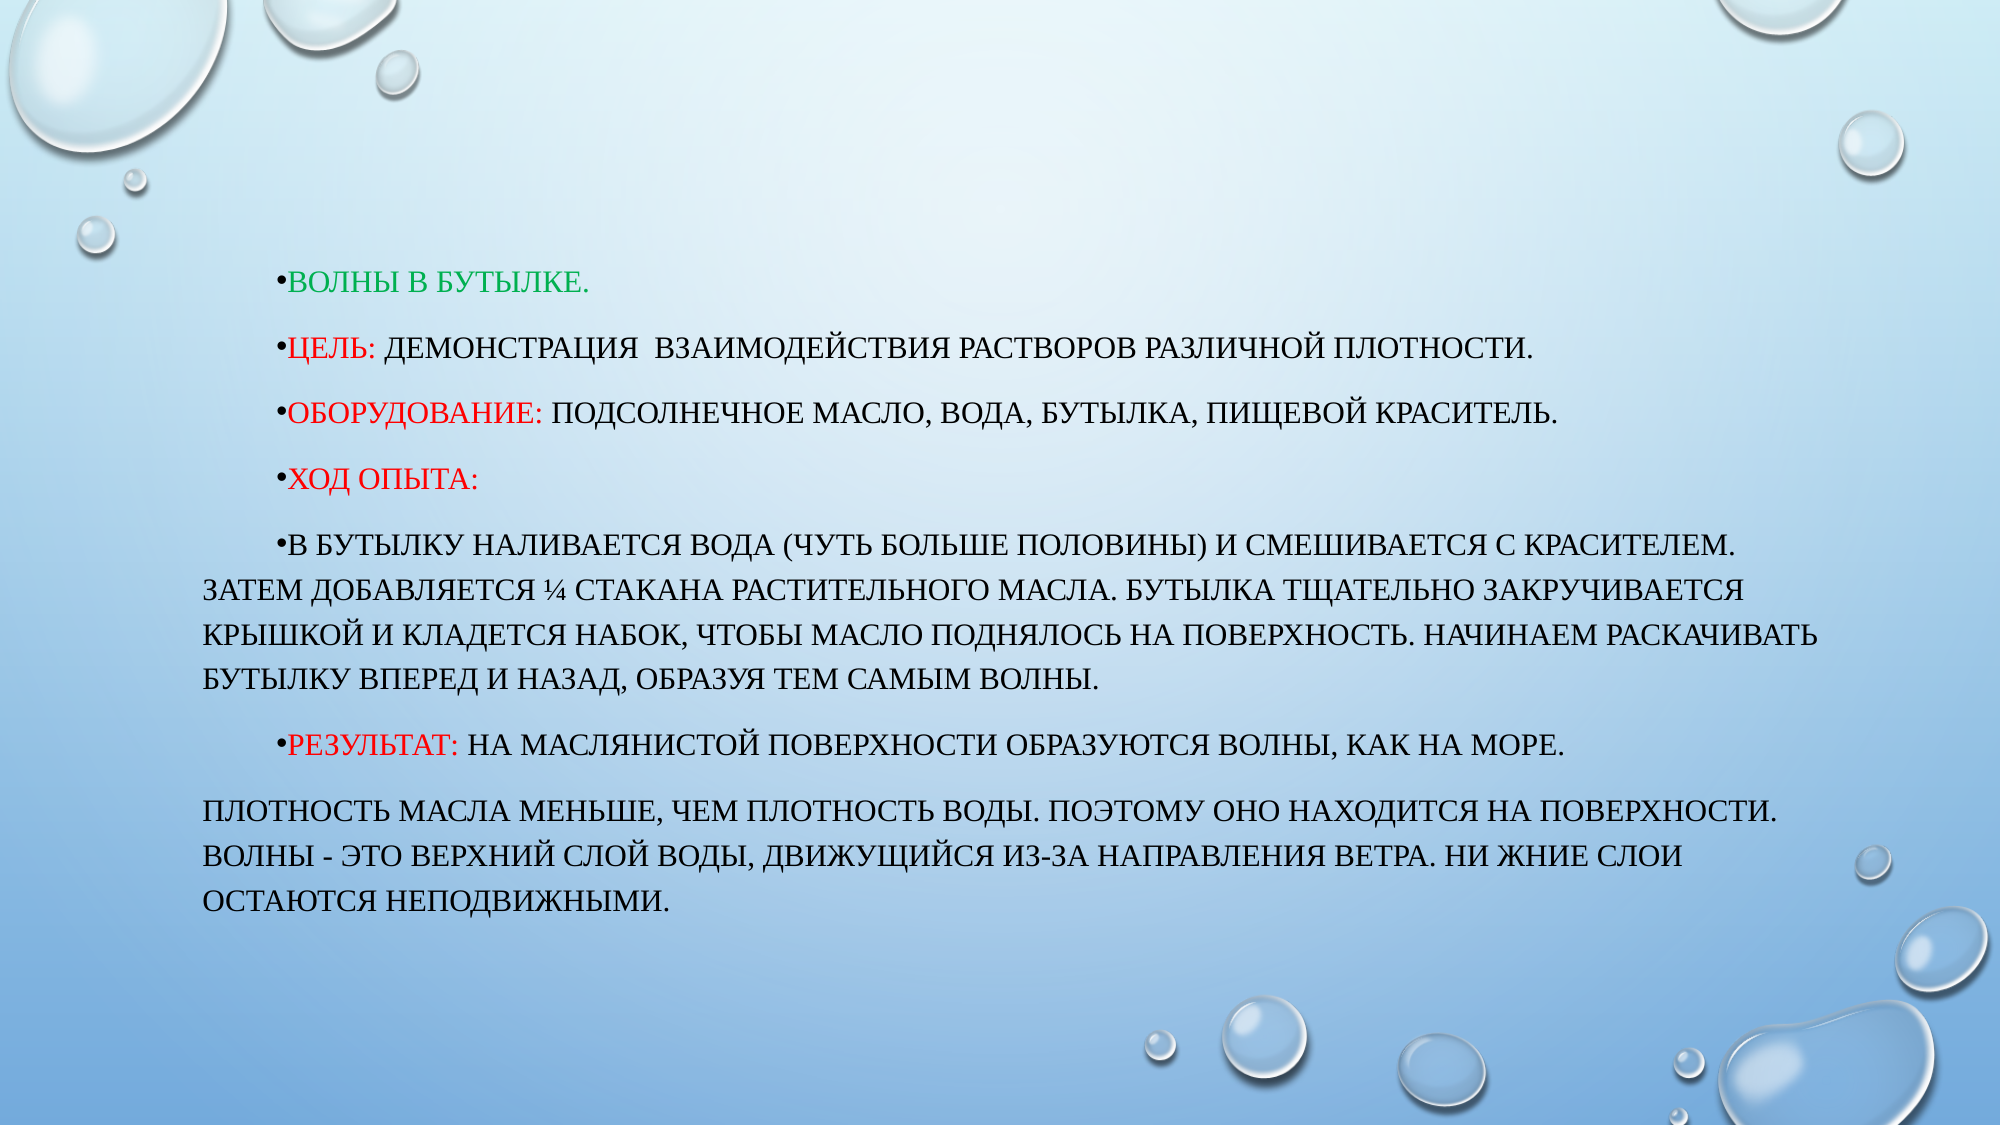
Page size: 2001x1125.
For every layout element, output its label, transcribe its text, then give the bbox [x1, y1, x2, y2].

list Волны в бутылке. Цель: демонстрация взаимодействия растворов различной плотности. Оборудование: подсолнечное масло, вода, бутылка, пищевой краситель. Ход опыта: В бутылку наливается вода (чуть больше половины) и смешивается с красителем. Затем добавляется ¼ стакана растительного масла. Бутылка тщательно закручивается крышкой и кладется набок, чтобы масло поднялось на поверхность. Начинаем раскачивать бутылку вперед и назад, образуя тем самым волны. Результат: на маслянистой поверхности образуются волны, как на море. Плотность масла меньше, чем плотность воды. Поэтому оно находится на поверхности. Волны - это верхний слой воды, движущийся из-за направления ветра. Ни жние слои остаются неподвижными. [149, 246, 1850, 950]
picture [0, 0, 2000, 1125]
